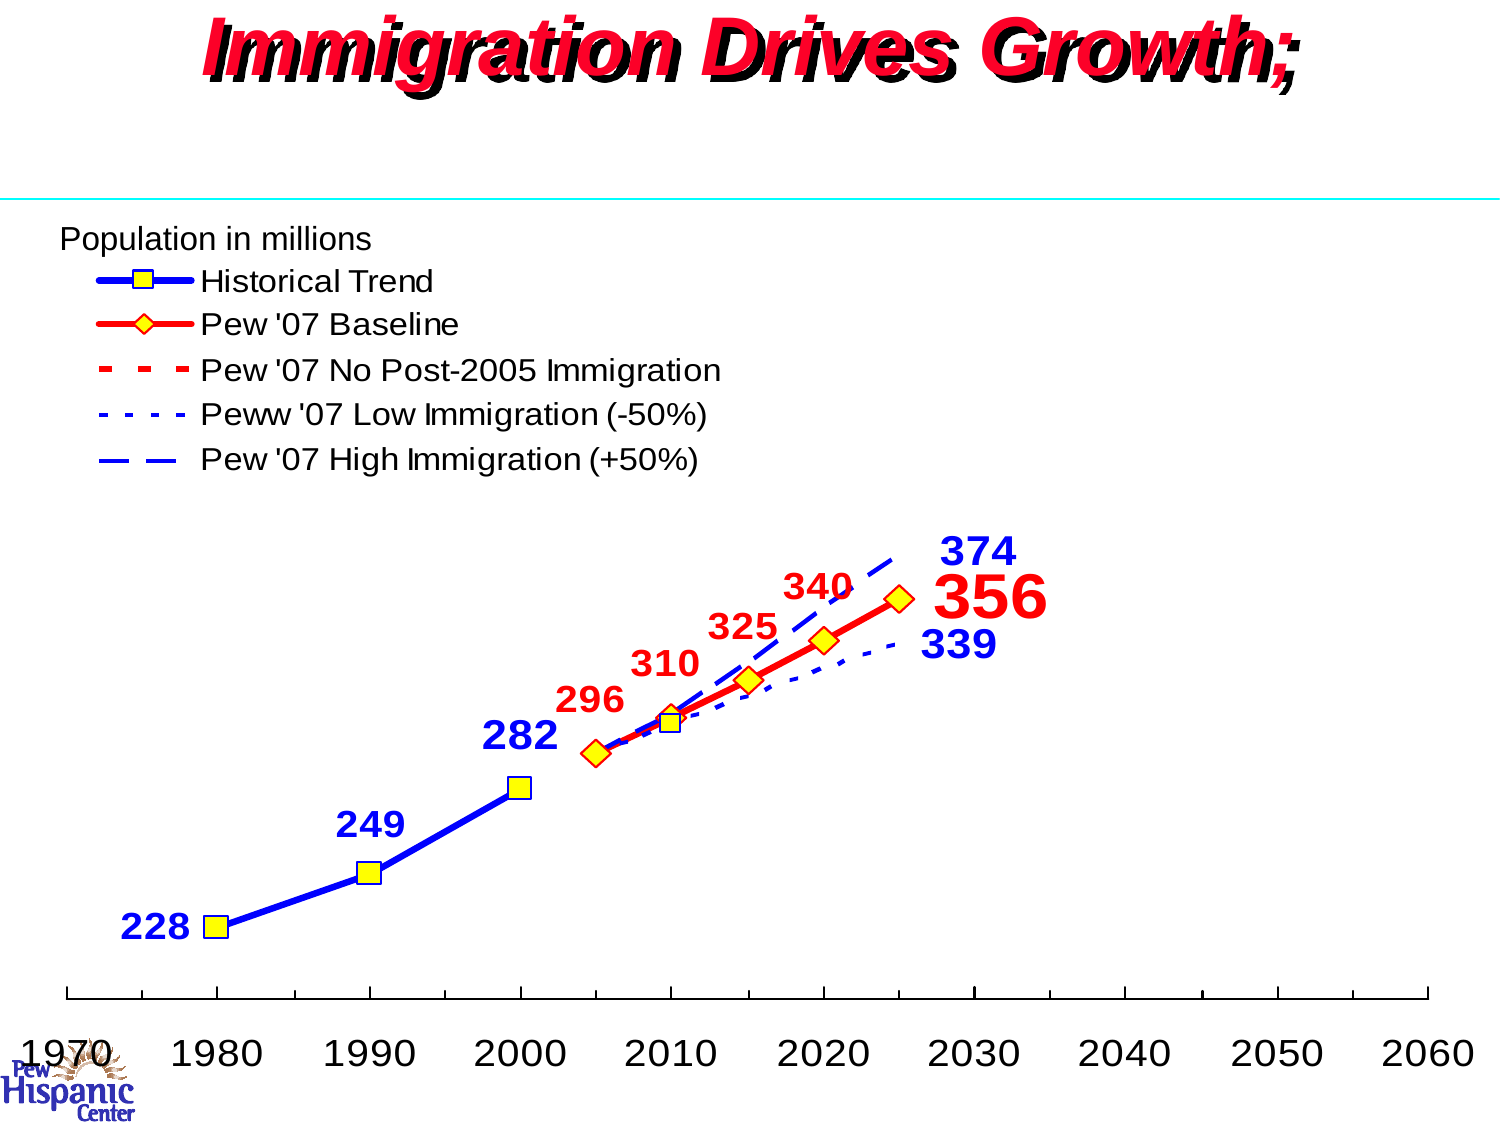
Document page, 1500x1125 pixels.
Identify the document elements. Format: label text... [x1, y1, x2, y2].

title Immigration Drives Growth; [0, 0, 1500, 161]
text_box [0, 161, 1500, 1124]
